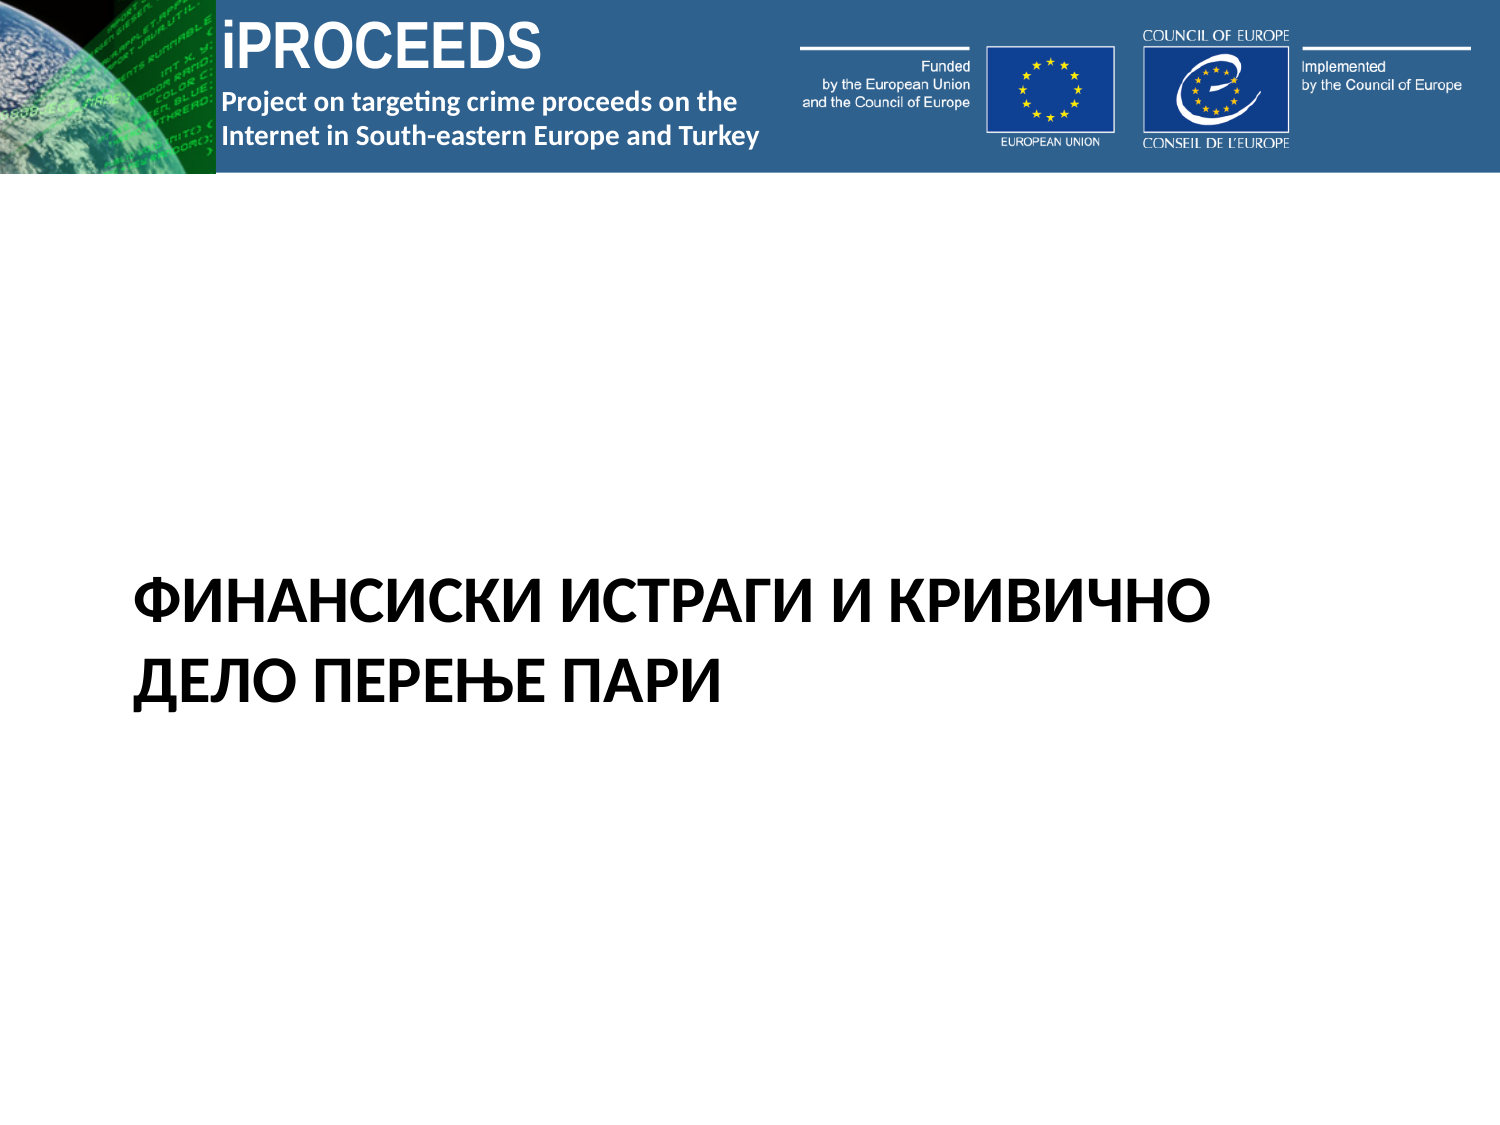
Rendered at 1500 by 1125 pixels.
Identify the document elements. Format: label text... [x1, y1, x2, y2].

picture [800, 30, 1471, 148]
list Финансиски истраги и кривично дело перење пари [118, 476, 1394, 723]
picture [0, 0, 216, 174]
